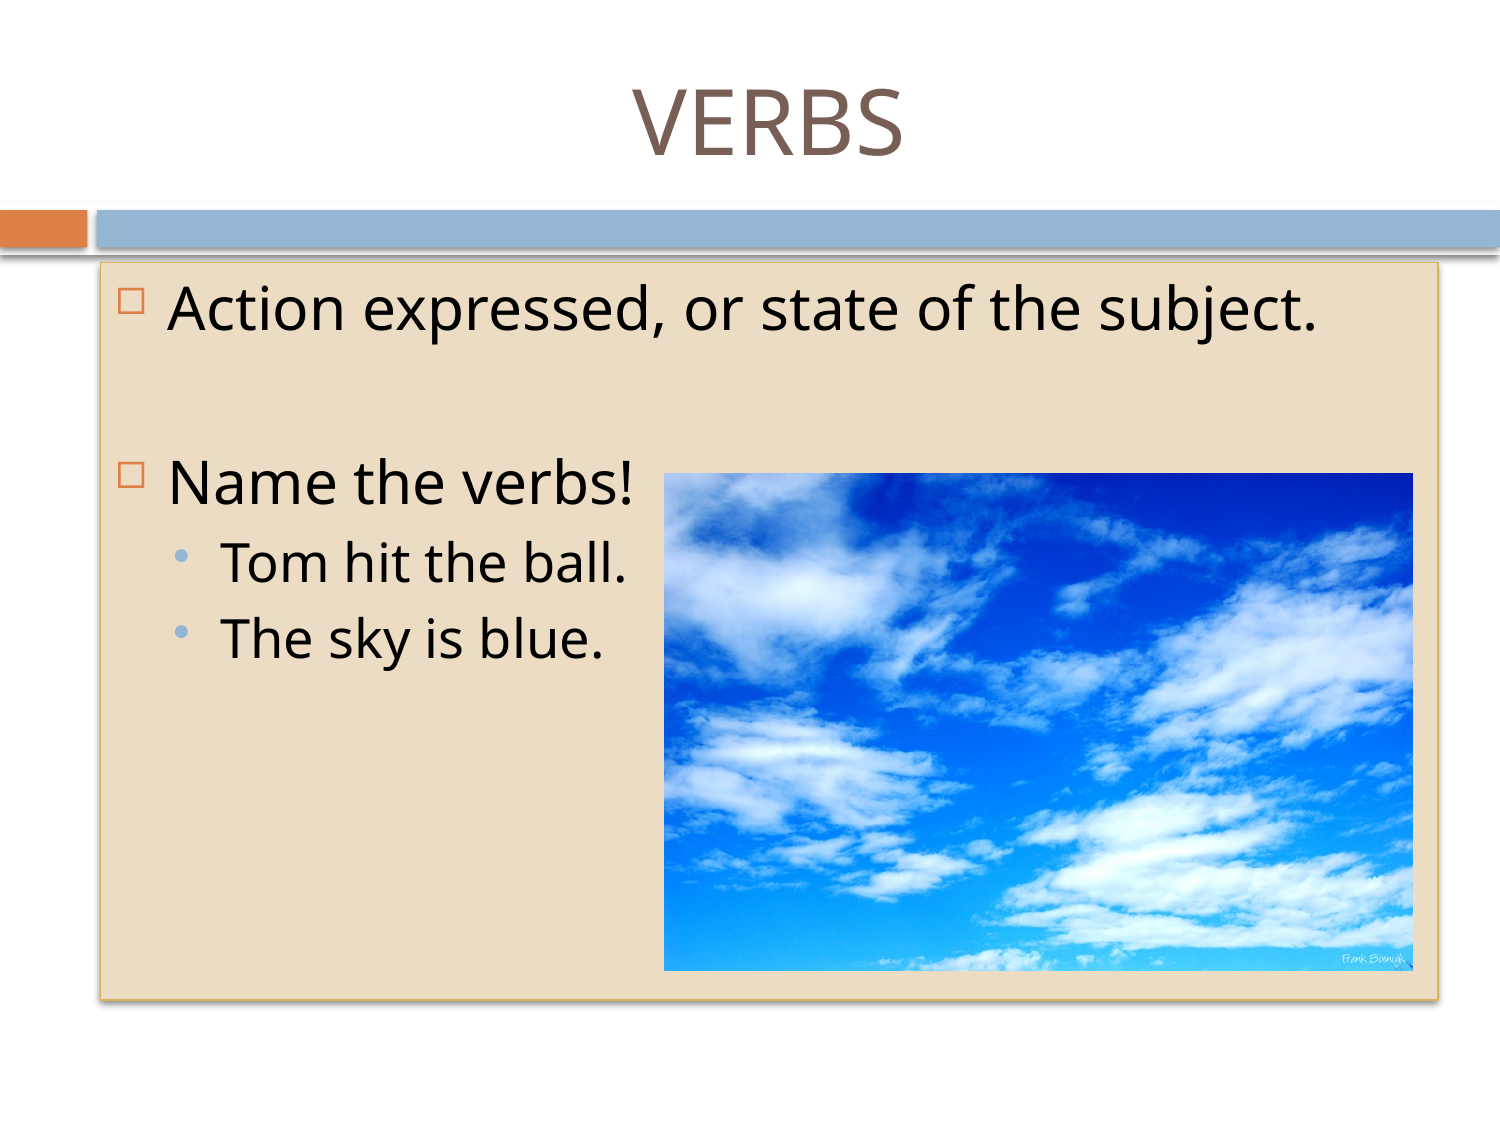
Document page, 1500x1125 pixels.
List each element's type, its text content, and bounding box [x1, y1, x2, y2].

picture [664, 472, 1414, 971]
list Action expressed, or state of the subject. Name the verbs! Tom hit the ball. The sky is blue. [100, 262, 1439, 1001]
title VERBS [100, 37, 1438, 200]
